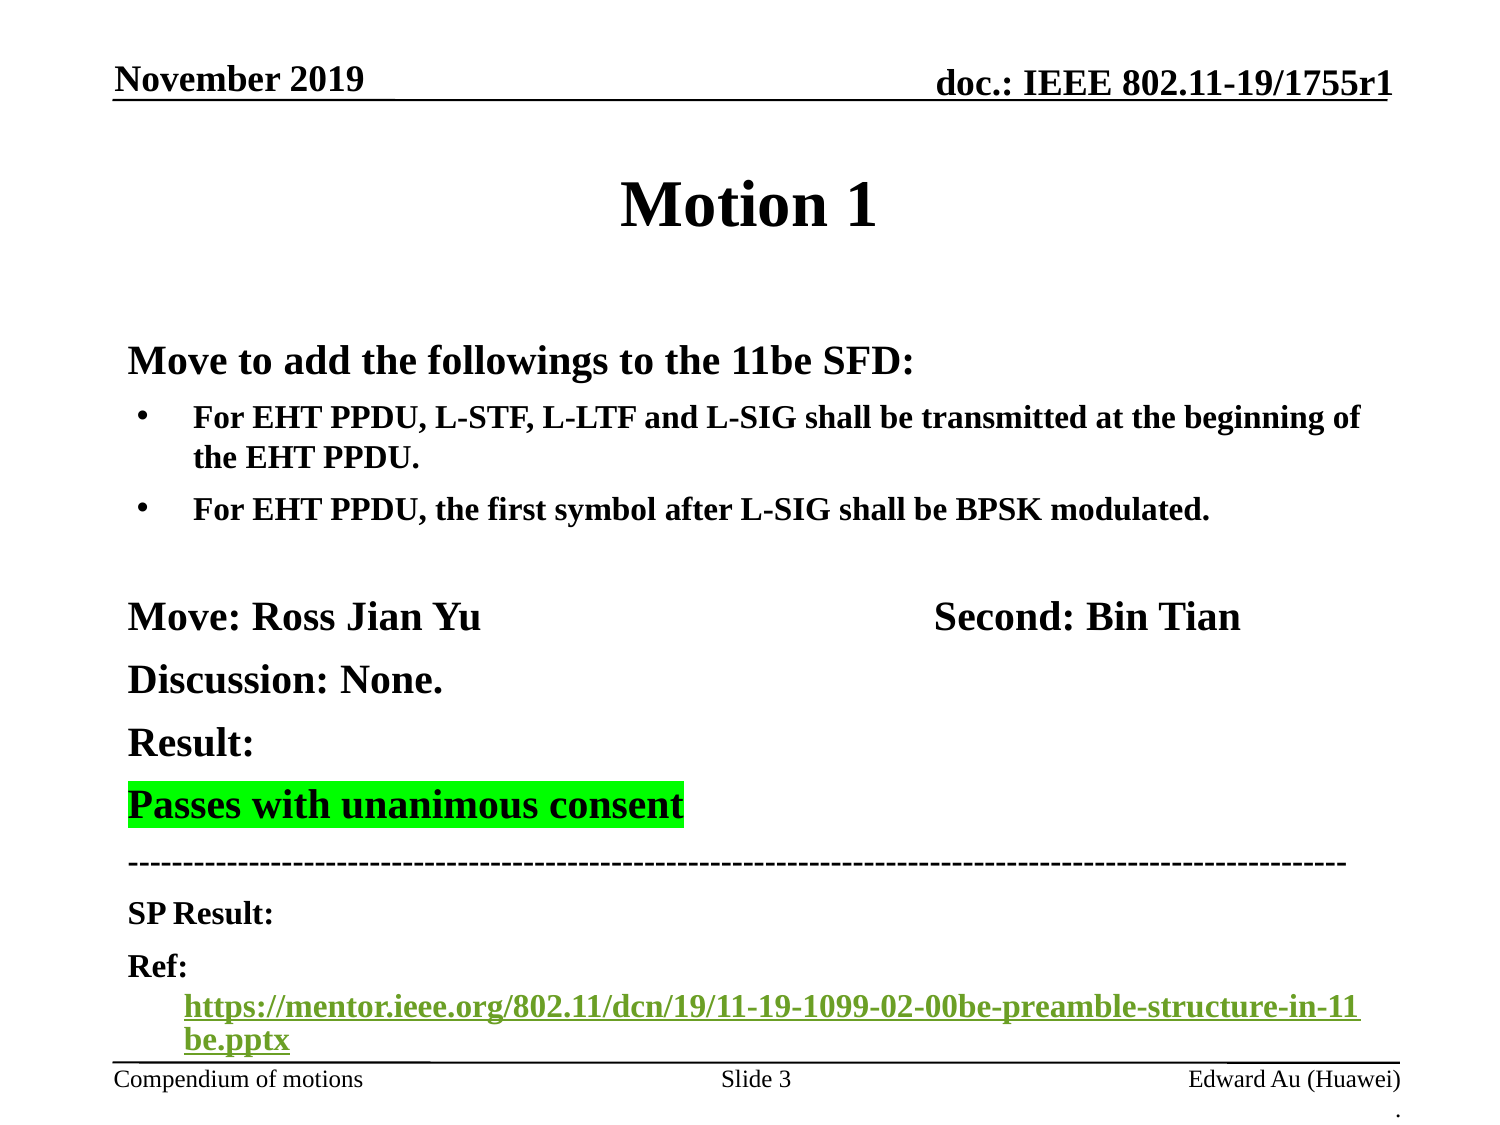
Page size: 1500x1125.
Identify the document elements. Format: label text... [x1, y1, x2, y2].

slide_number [114, 54, 423, 100]
footer Edward Au (Huawei) . [878, 1061, 1402, 1093]
list Move to add the followings to the 11be SFD: For EHT PPDU, L-STF, L-LTF and L-SIG shall be transmitted at the beginning of the EHT PPDU. For EHT PPDU, the first symbol after L-SIG shall be BPSK modulated. Move: Ross Jian Yu Second: Bin Tian Discussion: None. Result: Passes with unanimous consent --------------------------------------------------------------------------------------------------------------- SP Result: Ref: https://mentor.ieee.org/802.11/dcn/19/11-19-1099-02-00be-preamble-structure-in-11be.pptx [112, 324, 1388, 1063]
slide_number Slide 3 [712, 1061, 800, 1123]
title Motion 1 [112, 112, 1388, 288]
